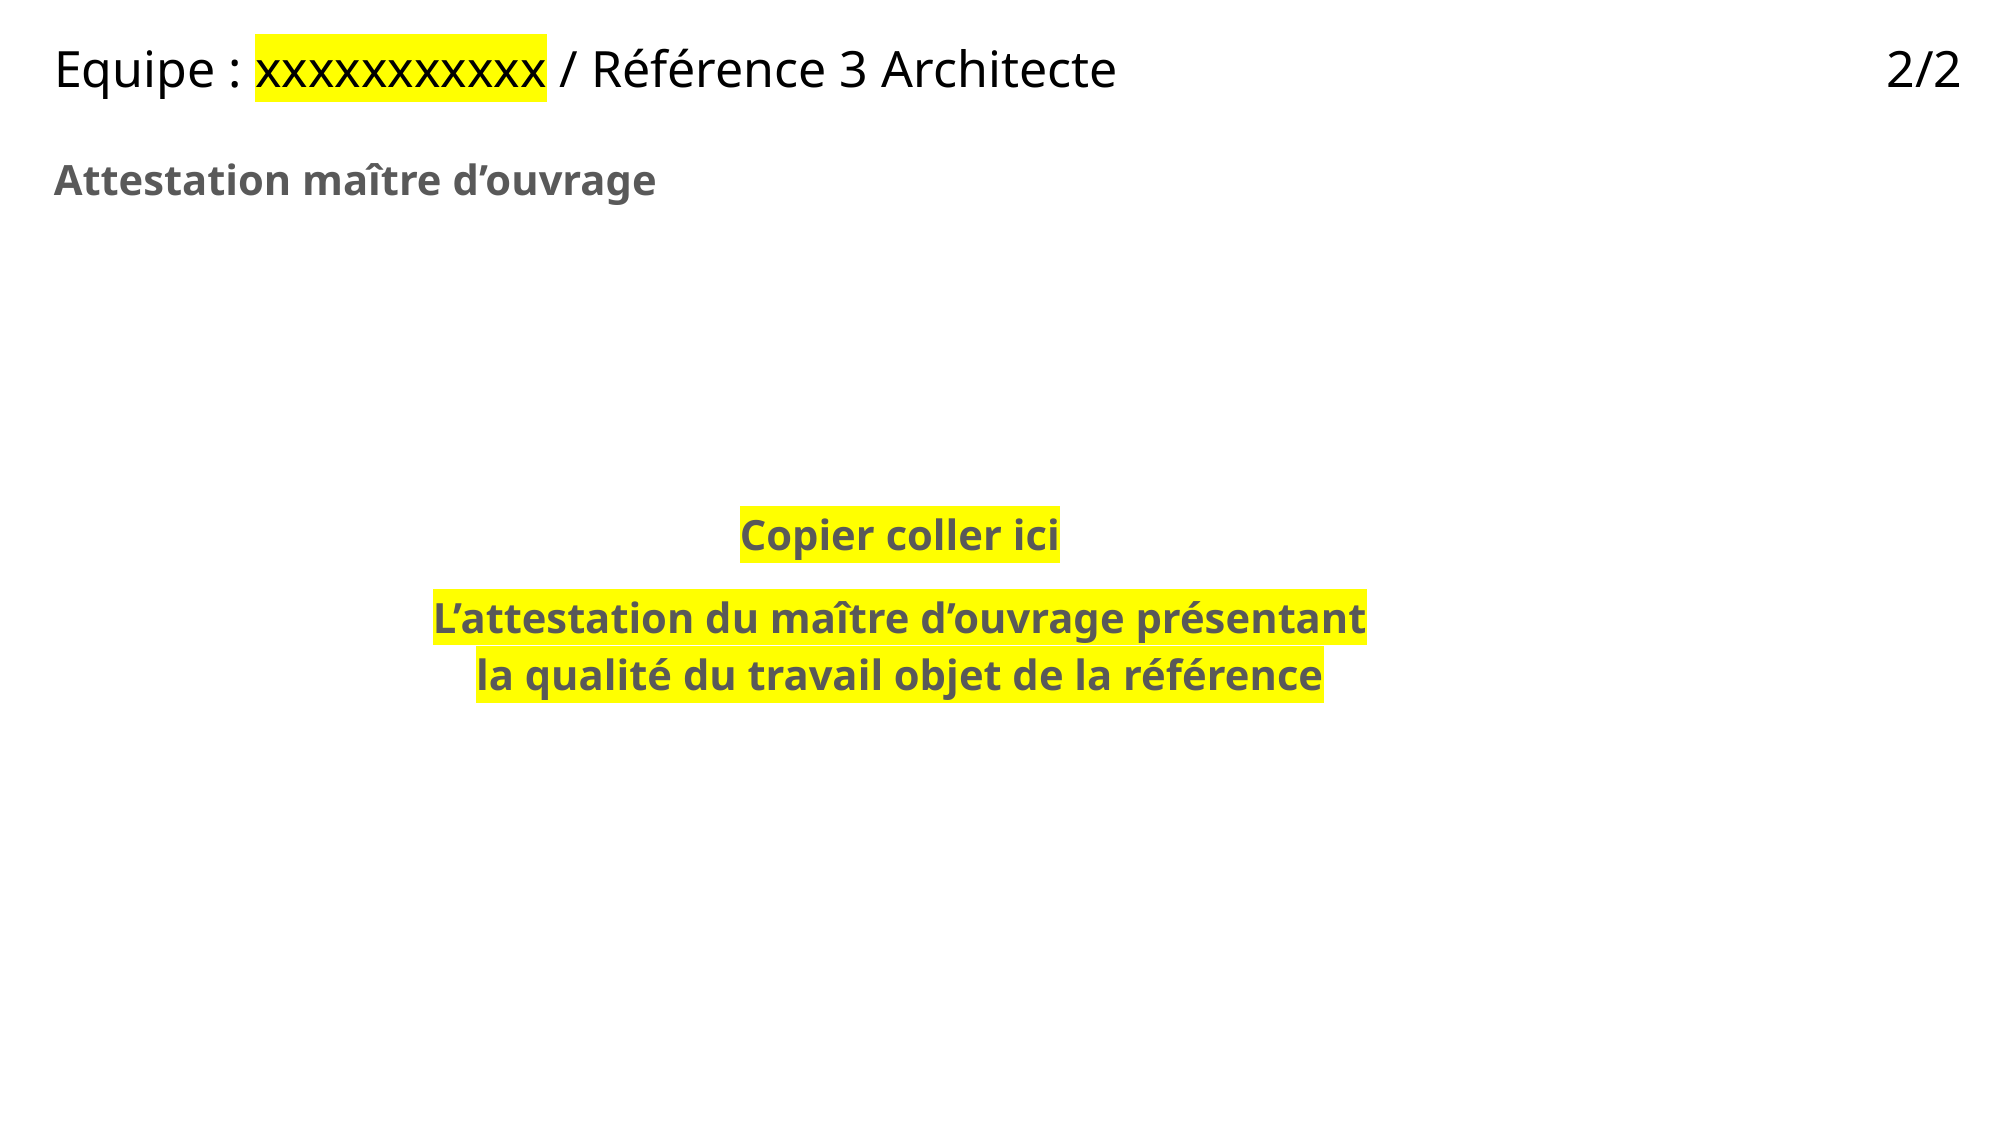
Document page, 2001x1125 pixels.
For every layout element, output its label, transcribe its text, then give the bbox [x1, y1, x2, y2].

text_box Copier coller ici L’attestation du maître d’ouvrage présentant la qualité du travail objet de la référence [407, 493, 1392, 872]
subtitle Equipe : xxxxxxxxxxx / Référence 3 Architecte [39, 36, 1459, 125]
text_box Attestation maître d’ouvrage [39, 138, 1978, 459]
text_box 2/2 [1762, 36, 1978, 124]
